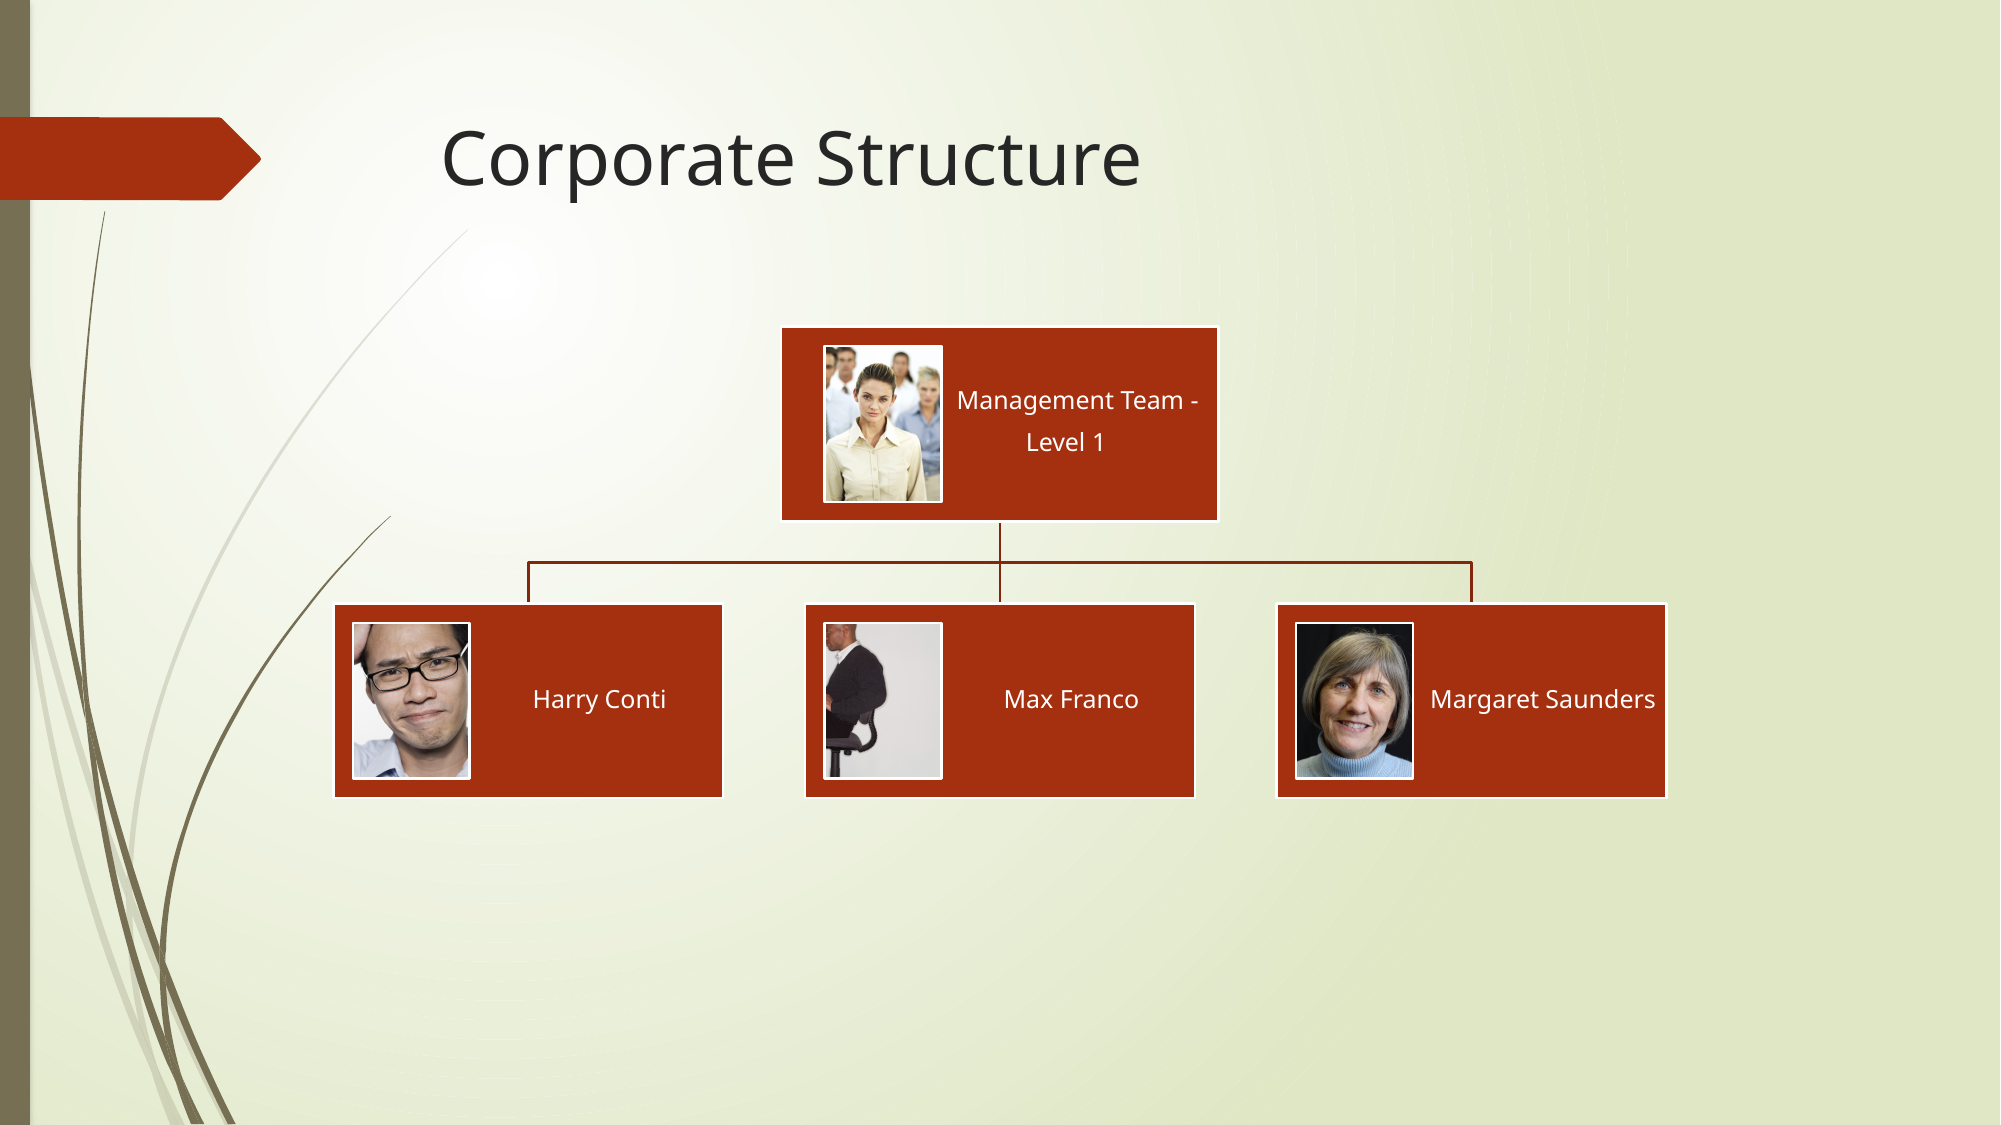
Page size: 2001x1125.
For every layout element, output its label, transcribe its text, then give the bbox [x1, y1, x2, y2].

title Corporate Structure [425, 102, 1888, 313]
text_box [332, 117, 1667, 1008]
